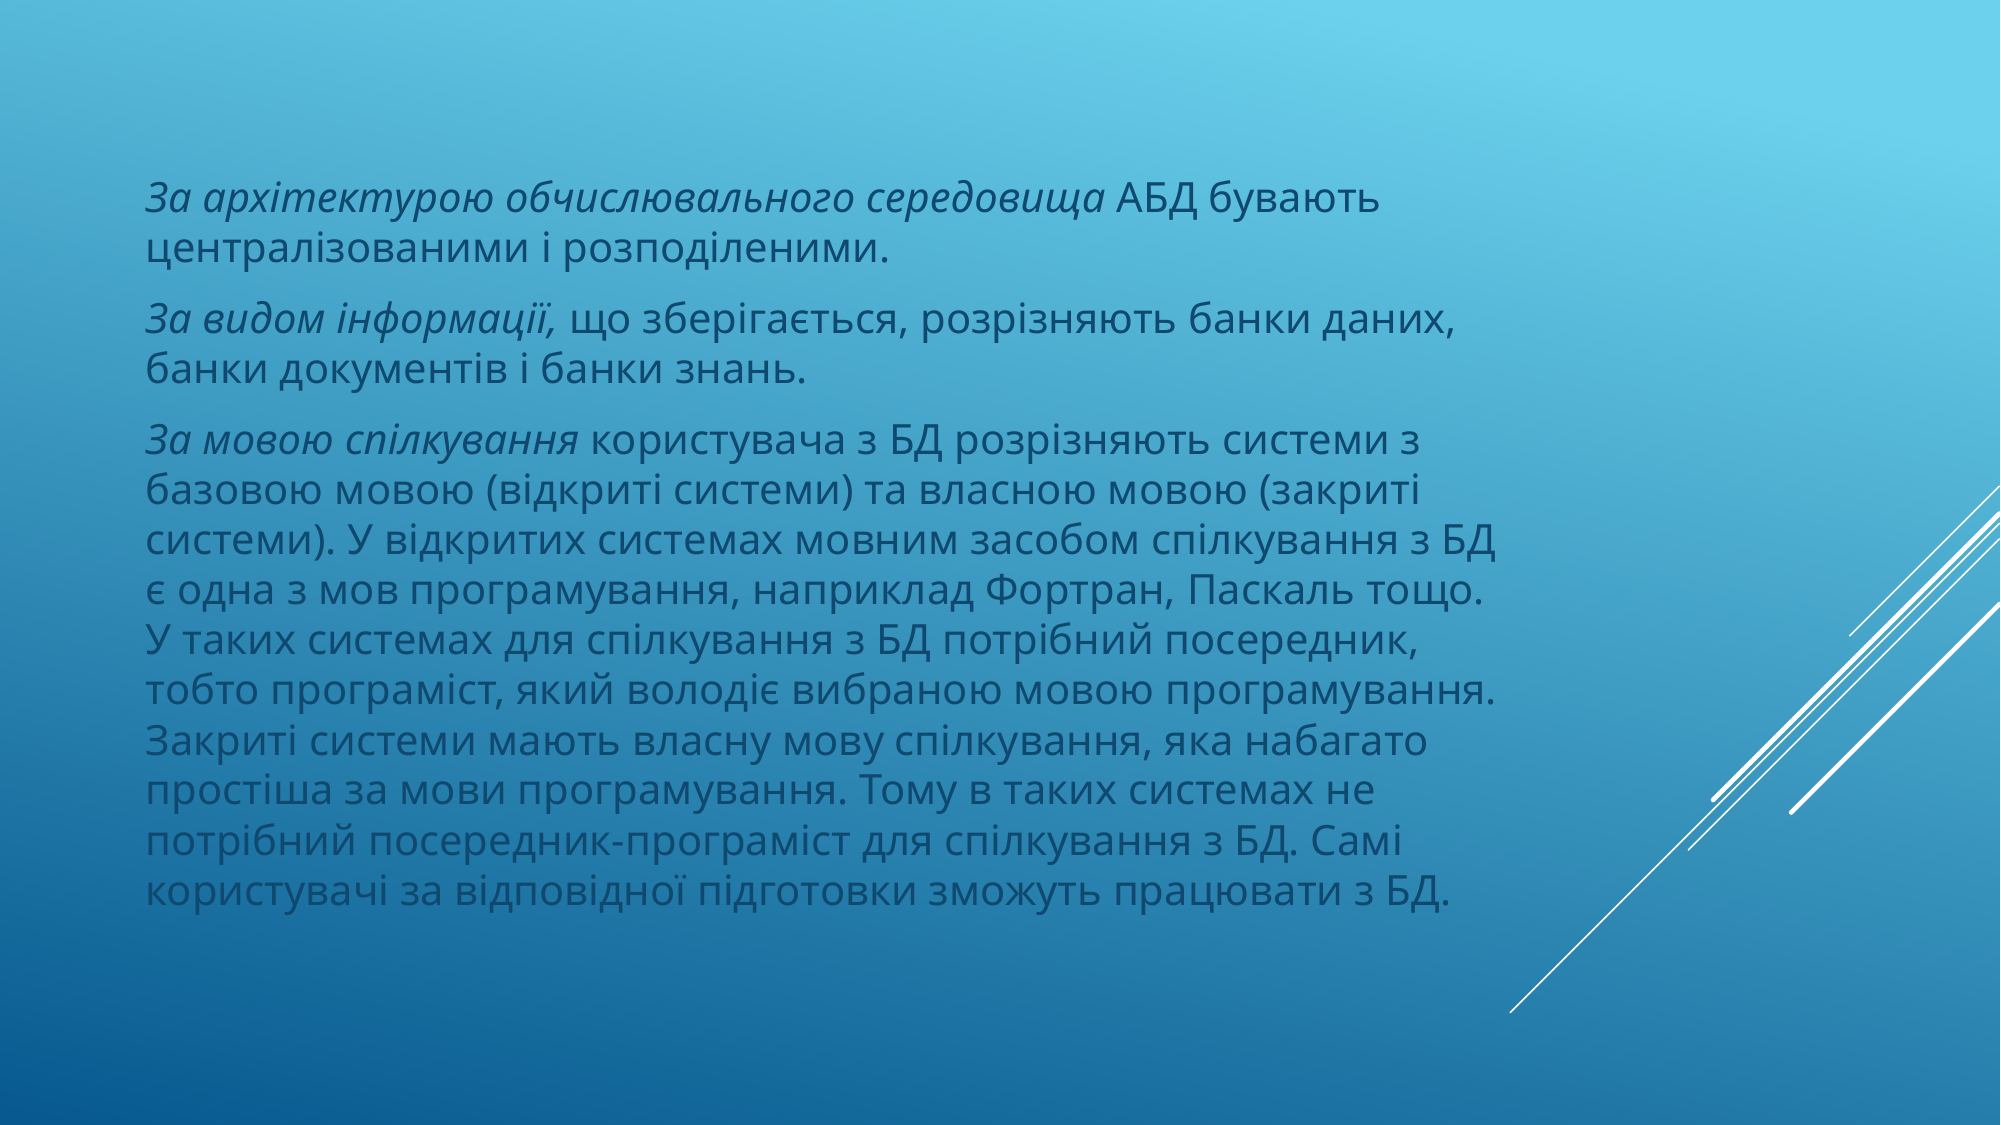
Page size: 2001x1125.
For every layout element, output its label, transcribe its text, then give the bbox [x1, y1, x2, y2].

list За архітектурою обчислювального середовища АБД бувають централізованими і розподіленими. За видом інформації, що зберігається, розрізняють банки даних, банки документів і банки знань. За мовою спілкування користувача з БД розрізняють системи з базовою мовою (відкриті системи) та власною мовою (закриті системи). У відкритих системах мовним засобом спілкування з БД є одна з мов програмування, наприклад Фортран, Паскаль тощо. У таких системах для спілкування з БД потрібний посередник, тобто програміст, який володіє вибраною мовою програмування. Закриті системи мають власну мову спілкування, яка набагато простіша за мови програмування. Тому в таких системах не потрібний посередник-програміст для спілкування з БД. Самі користувачі за відповідної підготовки зможуть працювати з БД. [130, 163, 1531, 1035]
